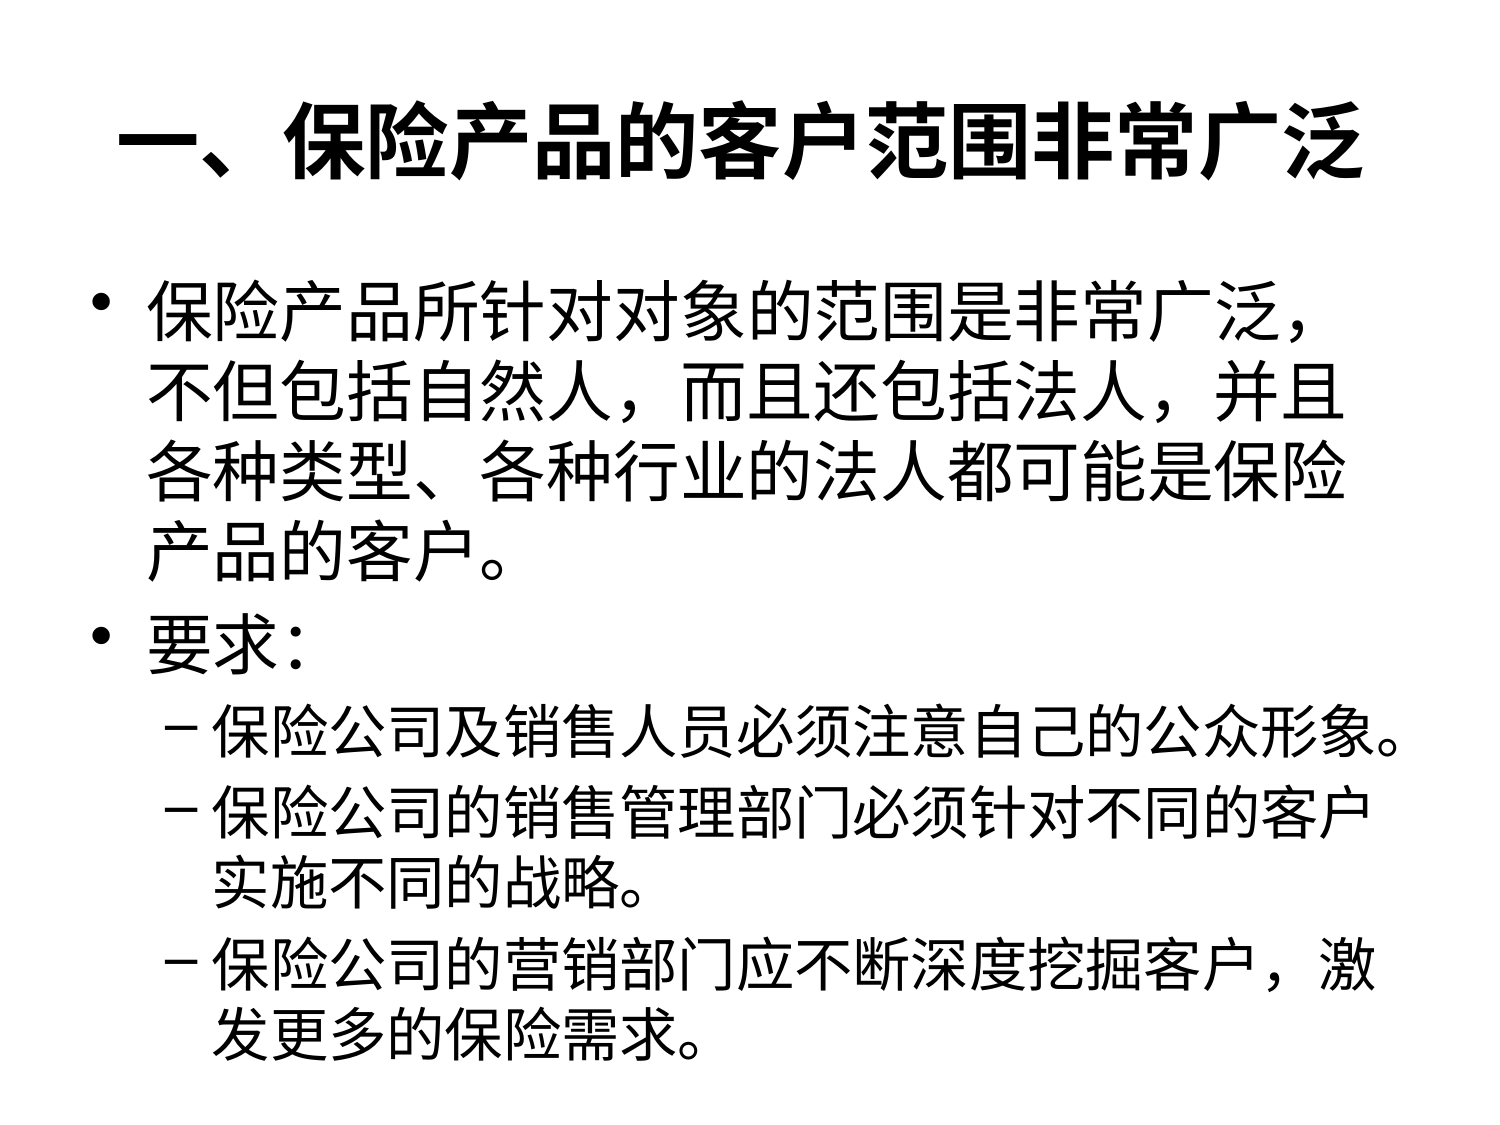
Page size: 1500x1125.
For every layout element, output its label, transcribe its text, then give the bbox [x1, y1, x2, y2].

title 一、保险产品的客户范围非常广泛 [75, 45, 1425, 233]
list 保险产品所针对对象的范围是非常广泛，不但包括自然人，而且还包括法人，并且各种类型、各种行业的法人都可能是保险产品的客户。 要求： 保险公司及销售人员必须注意自己的公众形象。 保险公司的销售管理部门必须针对不同的客户实施不同的战略。 保险公司的营销部门应不断深度挖掘客户，激发更多的保险需求。 [75, 262, 1425, 1080]
